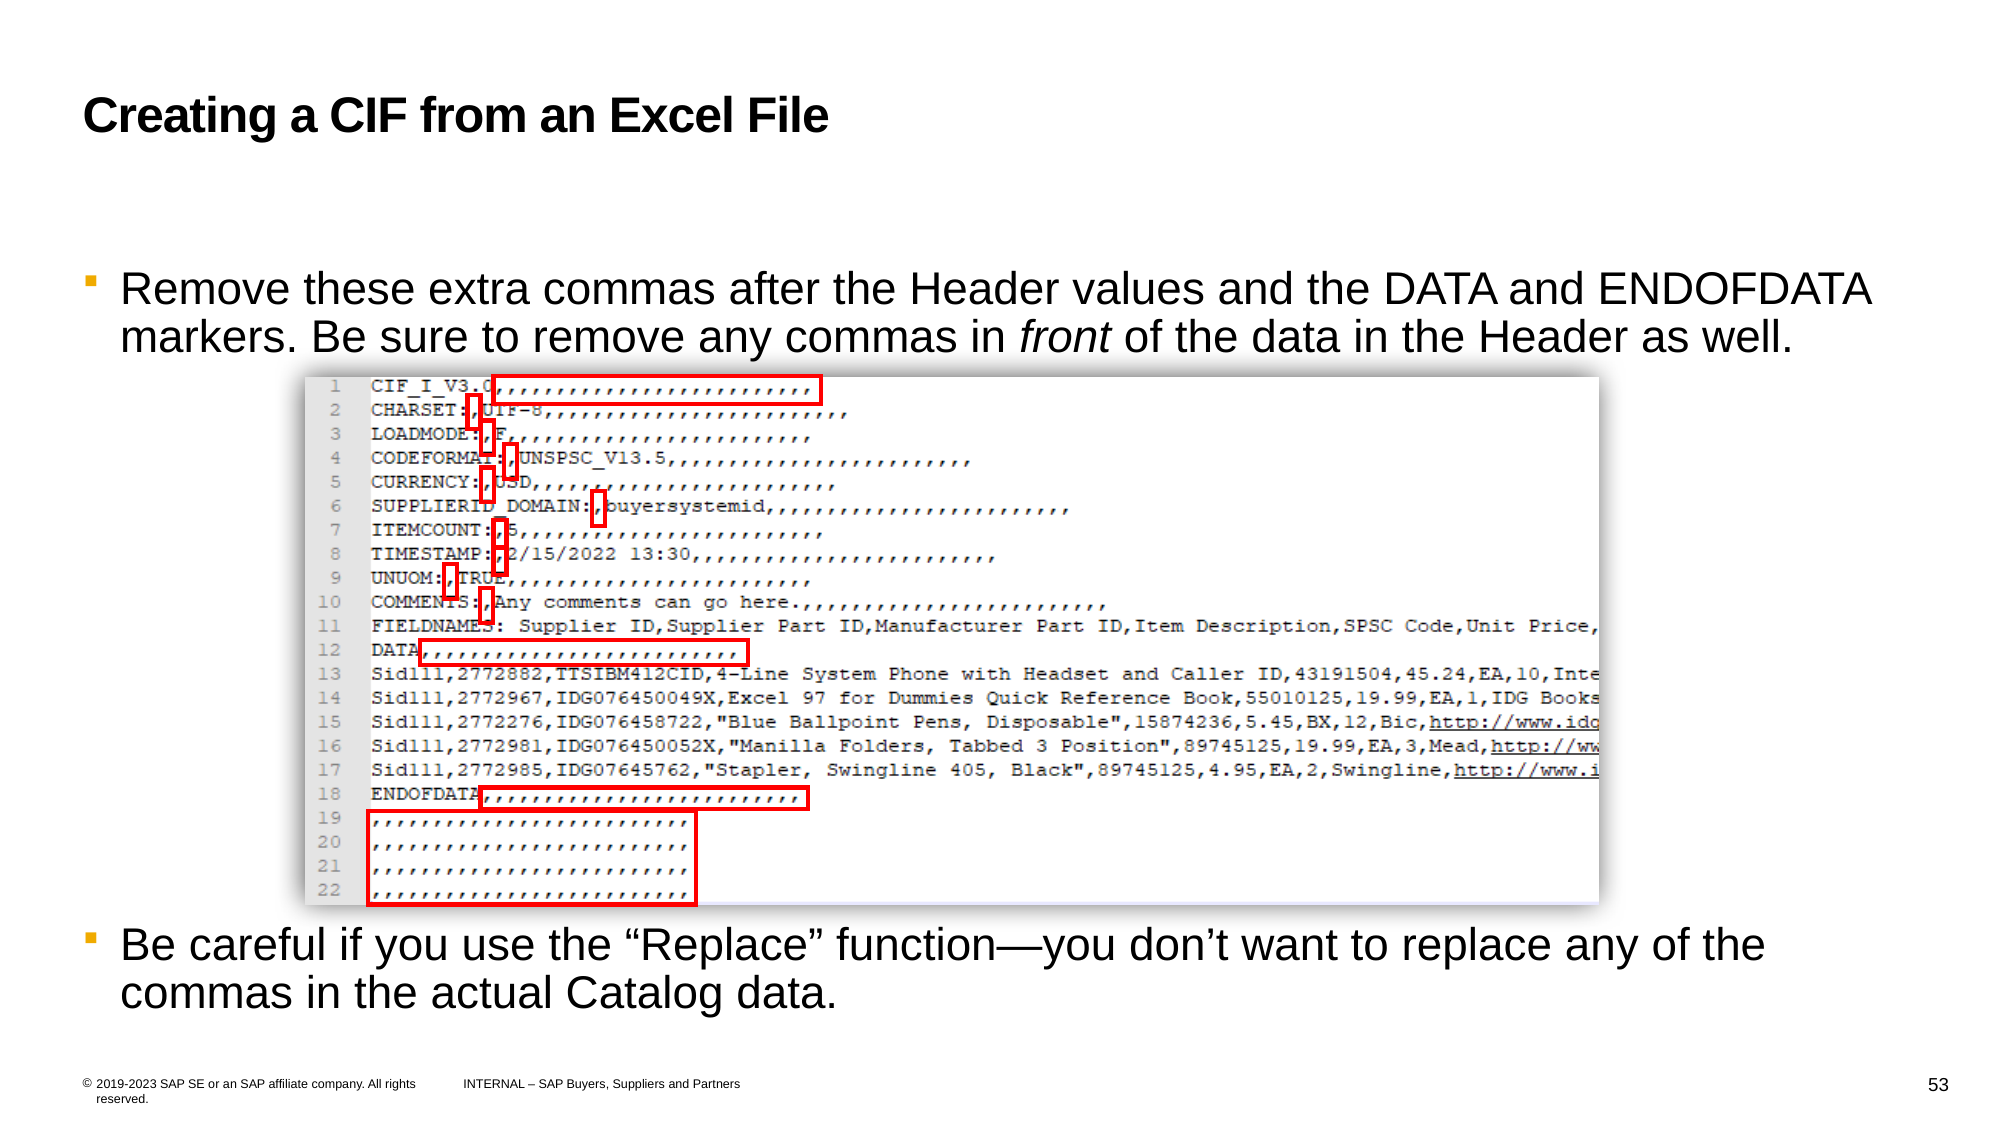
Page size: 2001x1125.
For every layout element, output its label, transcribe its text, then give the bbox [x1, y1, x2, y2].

list Remove these extra commas after the Header values and the DATA and ENDOFDATA markers. Be sure to remove any commas in front of the data in the Header as well. Be careful if you use the “Replace” function—you don’t want to replace any of the commas in the actual Catalog data. [82, 265, 1918, 1040]
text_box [304, 375, 1599, 905]
title Creating a CIF from an Excel File [82, 82, 1918, 144]
